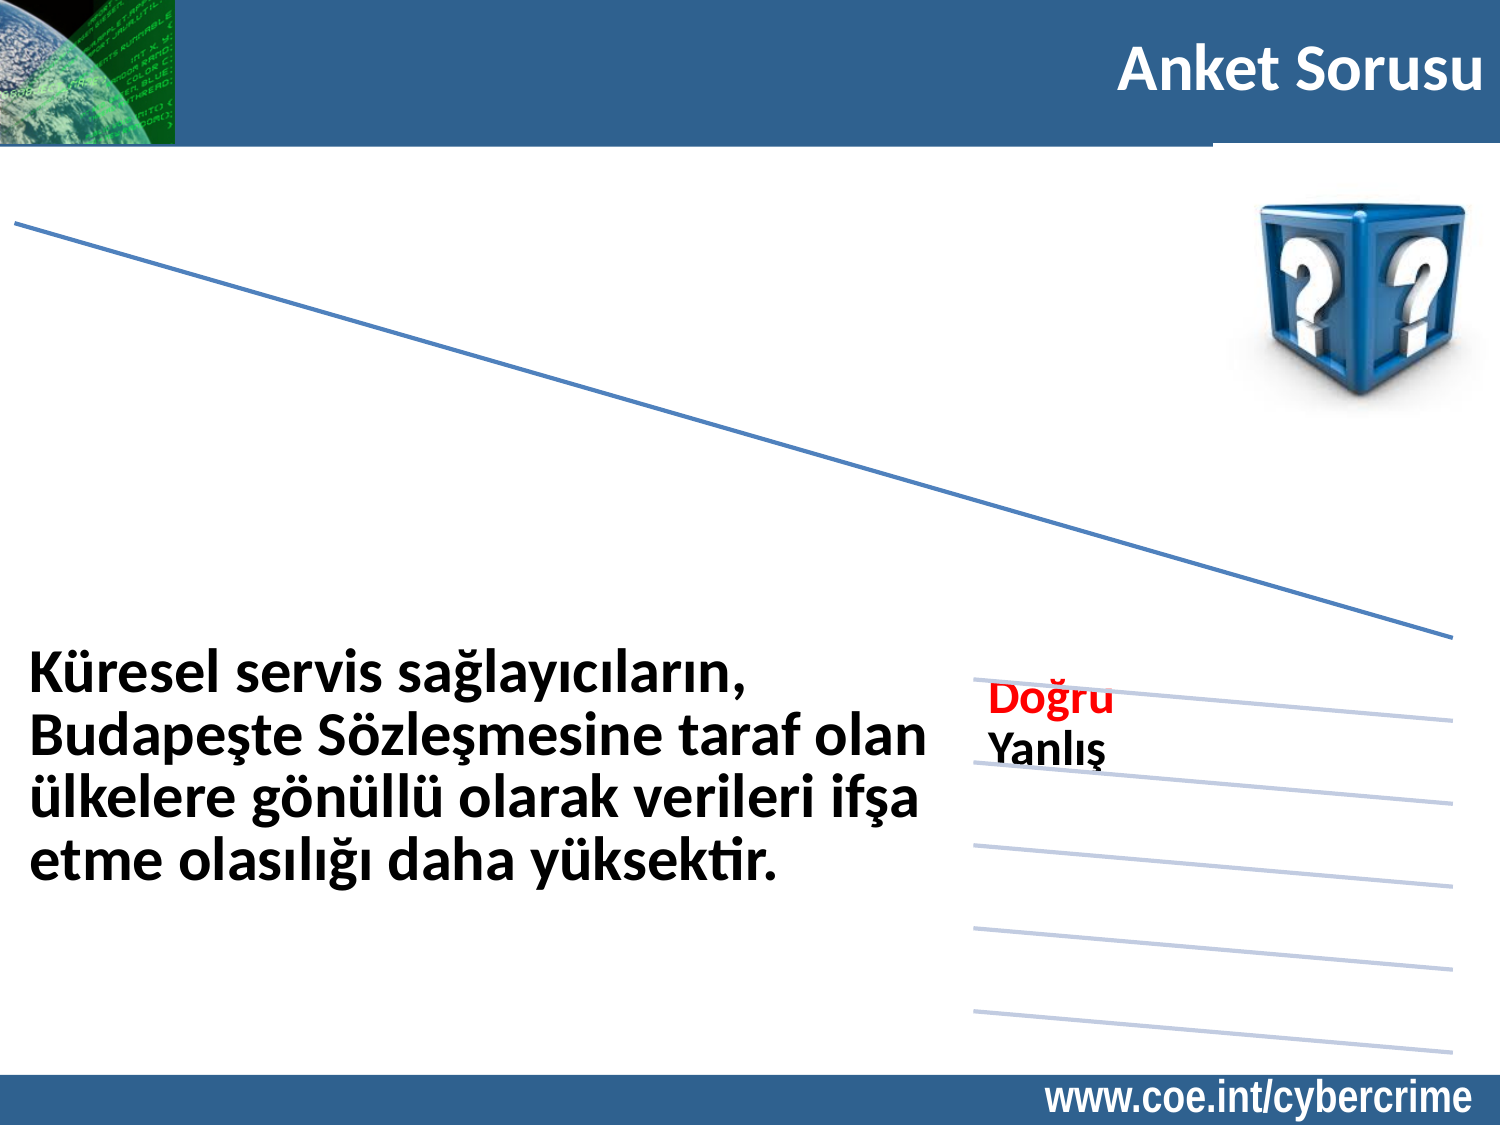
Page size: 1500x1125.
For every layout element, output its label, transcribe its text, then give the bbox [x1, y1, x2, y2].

picture [1212, 142, 1500, 434]
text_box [14, 222, 1454, 1053]
text_box Anket Sorusu [177, 0, 1500, 149]
picture [0, 0, 175, 144]
text_box www.coe.int/cybercrime [1030, 1059, 1500, 1125]
text_box [0, 1073, 1030, 1125]
